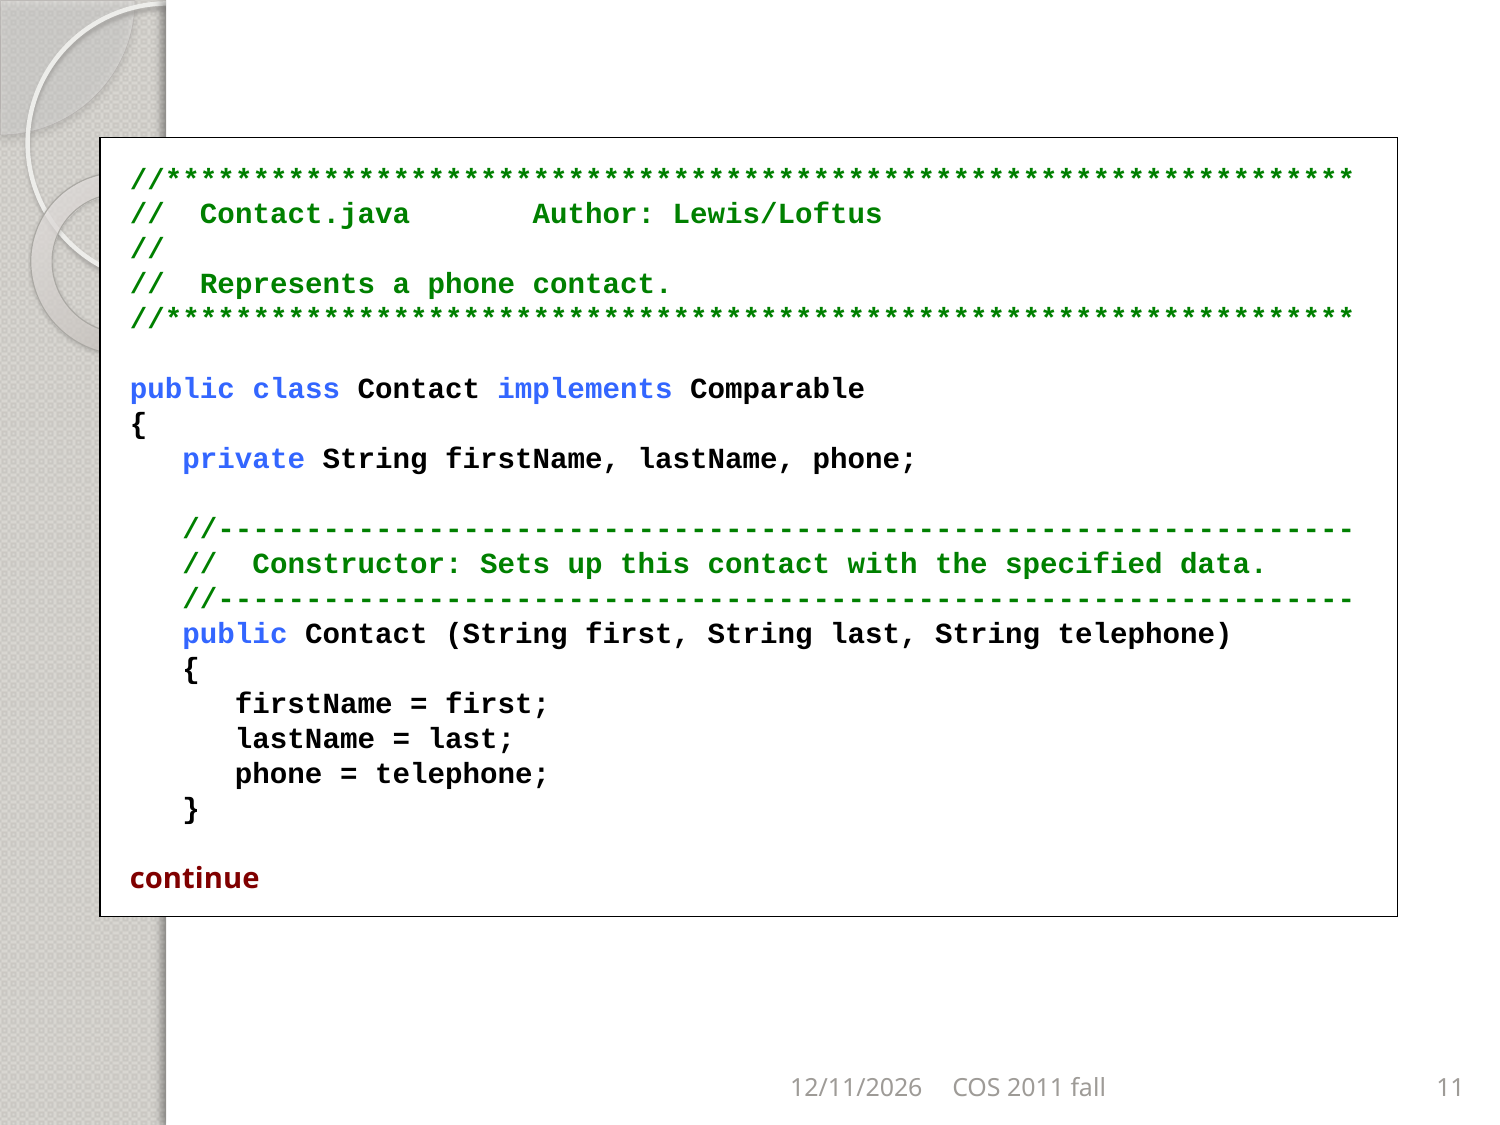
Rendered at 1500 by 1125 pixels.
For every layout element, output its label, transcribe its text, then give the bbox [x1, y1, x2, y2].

slide_number 11 [1413, 1034, 1488, 1113]
footer COS 2011 fall [937, 1034, 1413, 1113]
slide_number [587, 1034, 937, 1113]
text_box //******************************************************************** // Contact.java Author: Lewis/Loftus // // Represents a phone contact. //******************************************************************** public class Contact implements Comparable { private String firstName, lastName, phone; //----------------------------------------------------------------- // Constructor: Sets up this contact with the specified data. //----------------------------------------------------------------- public Contact (String first, String last, String telephone) { firstName = first; lastName = last; phone = telephone; } continue [99, 137, 1398, 917]
